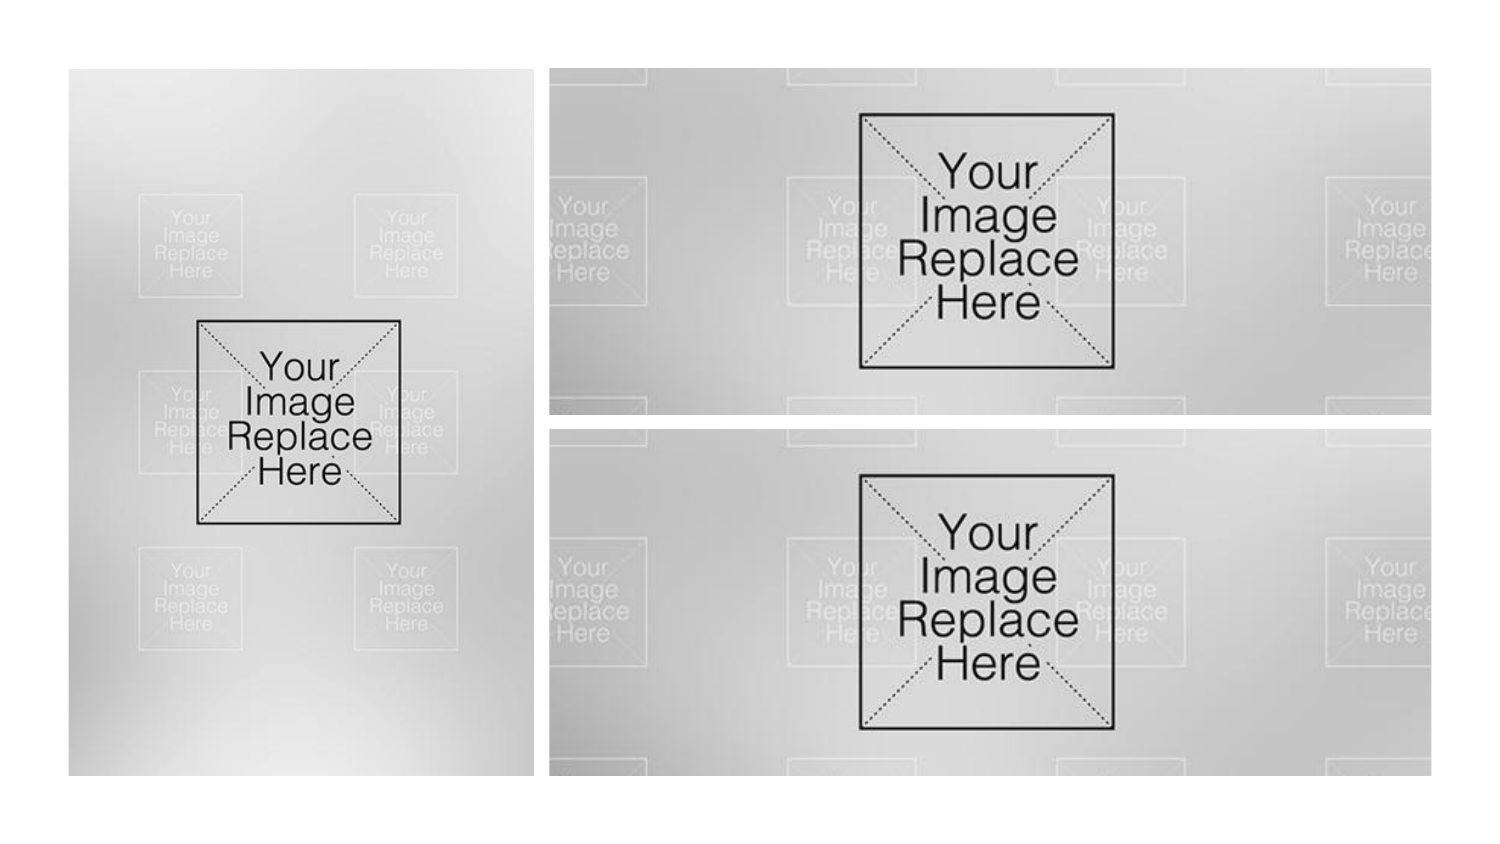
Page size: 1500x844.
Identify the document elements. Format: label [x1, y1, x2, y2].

picture [548, 68, 1432, 415]
picture [548, 429, 1432, 776]
picture [68, 69, 535, 776]
